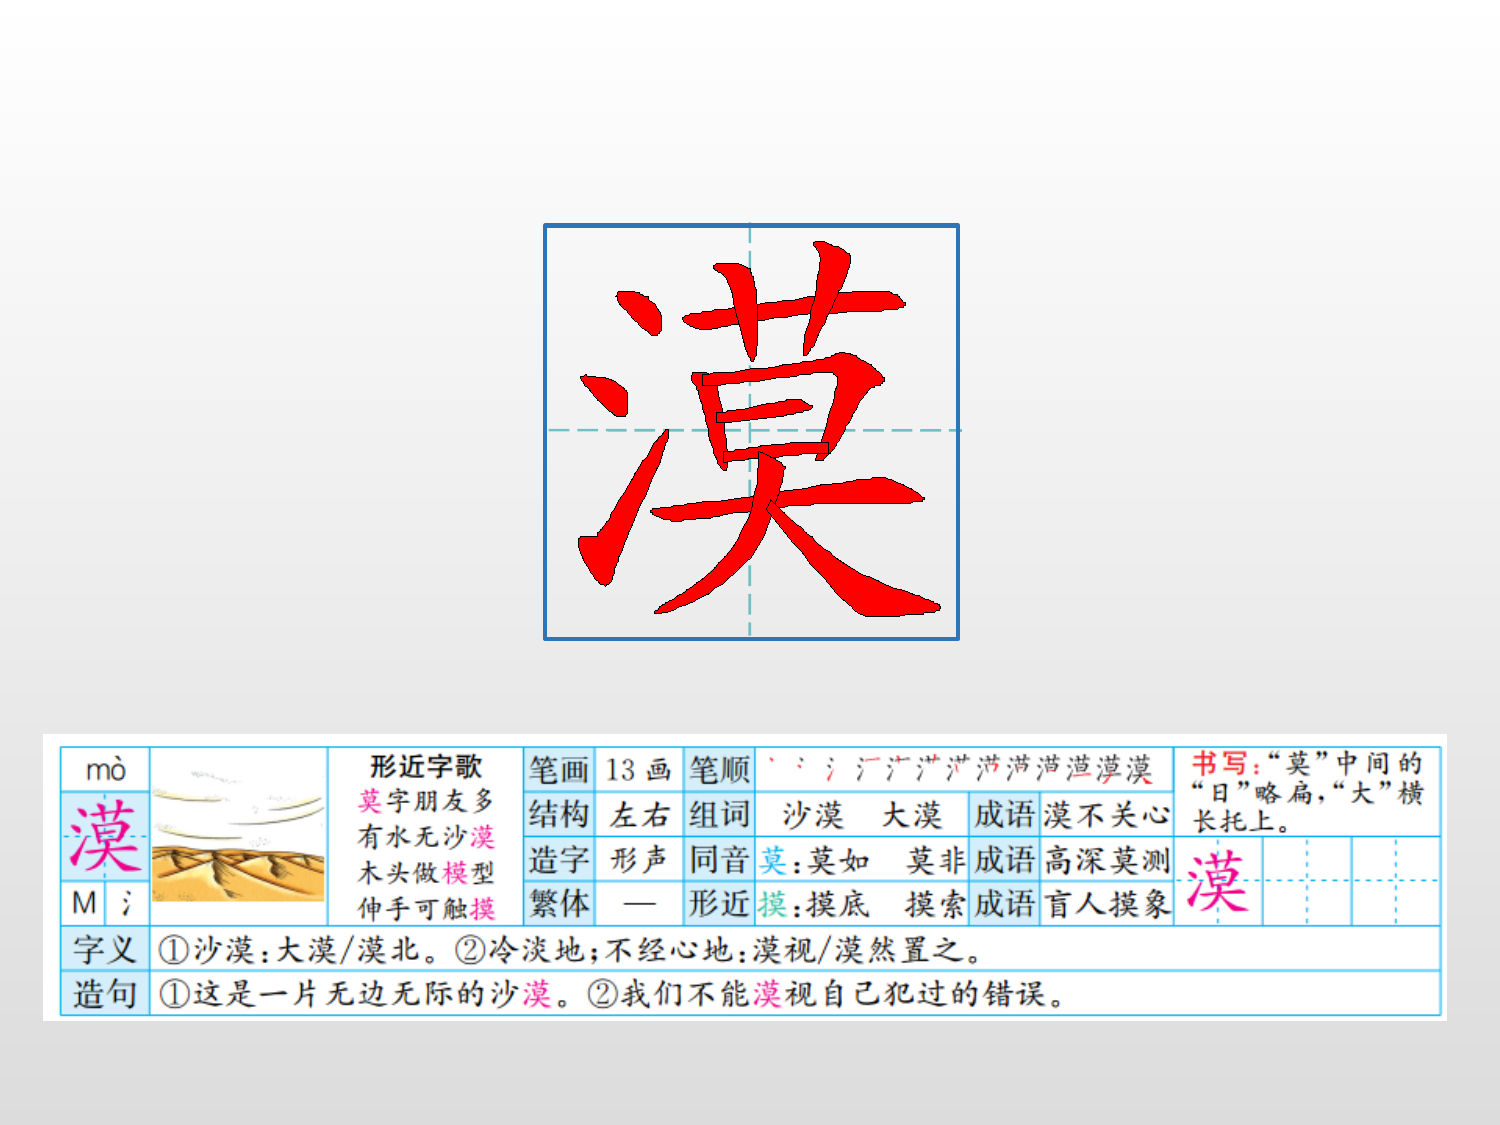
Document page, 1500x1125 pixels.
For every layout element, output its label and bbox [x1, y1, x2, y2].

text_box [544, 222, 962, 639]
picture [43, 734, 1447, 1021]
